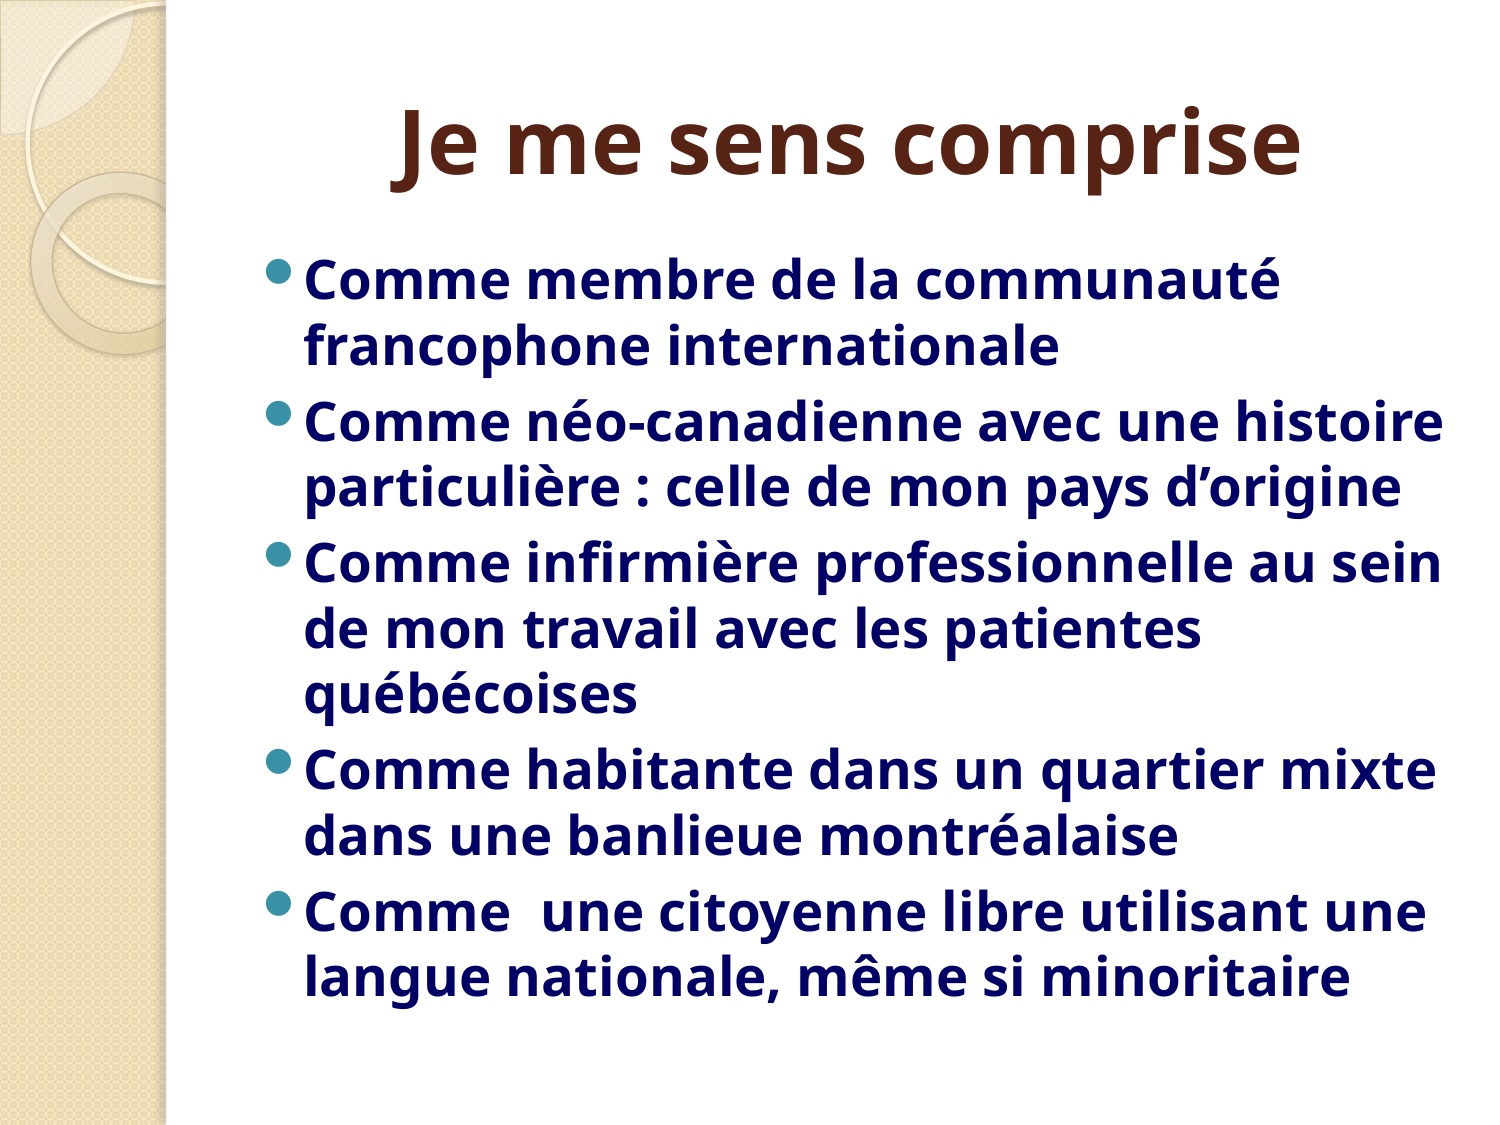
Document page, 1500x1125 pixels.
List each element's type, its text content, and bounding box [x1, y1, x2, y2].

title Je me sens comprise [235, 45, 1466, 233]
list Comme membre de la communauté francophone internationale Comme néo-canadienne avec une histoire particulière : celle de mon pays d’origine Comme infirmière professionnelle au sein de mon travail avec les patientes québécoises Comme habitante dans un quartier mixte dans une banlieue montréalaise Comme une citoyenne libre utilisant une langue nationale, même si minoritaire [235, 237, 1466, 1025]
